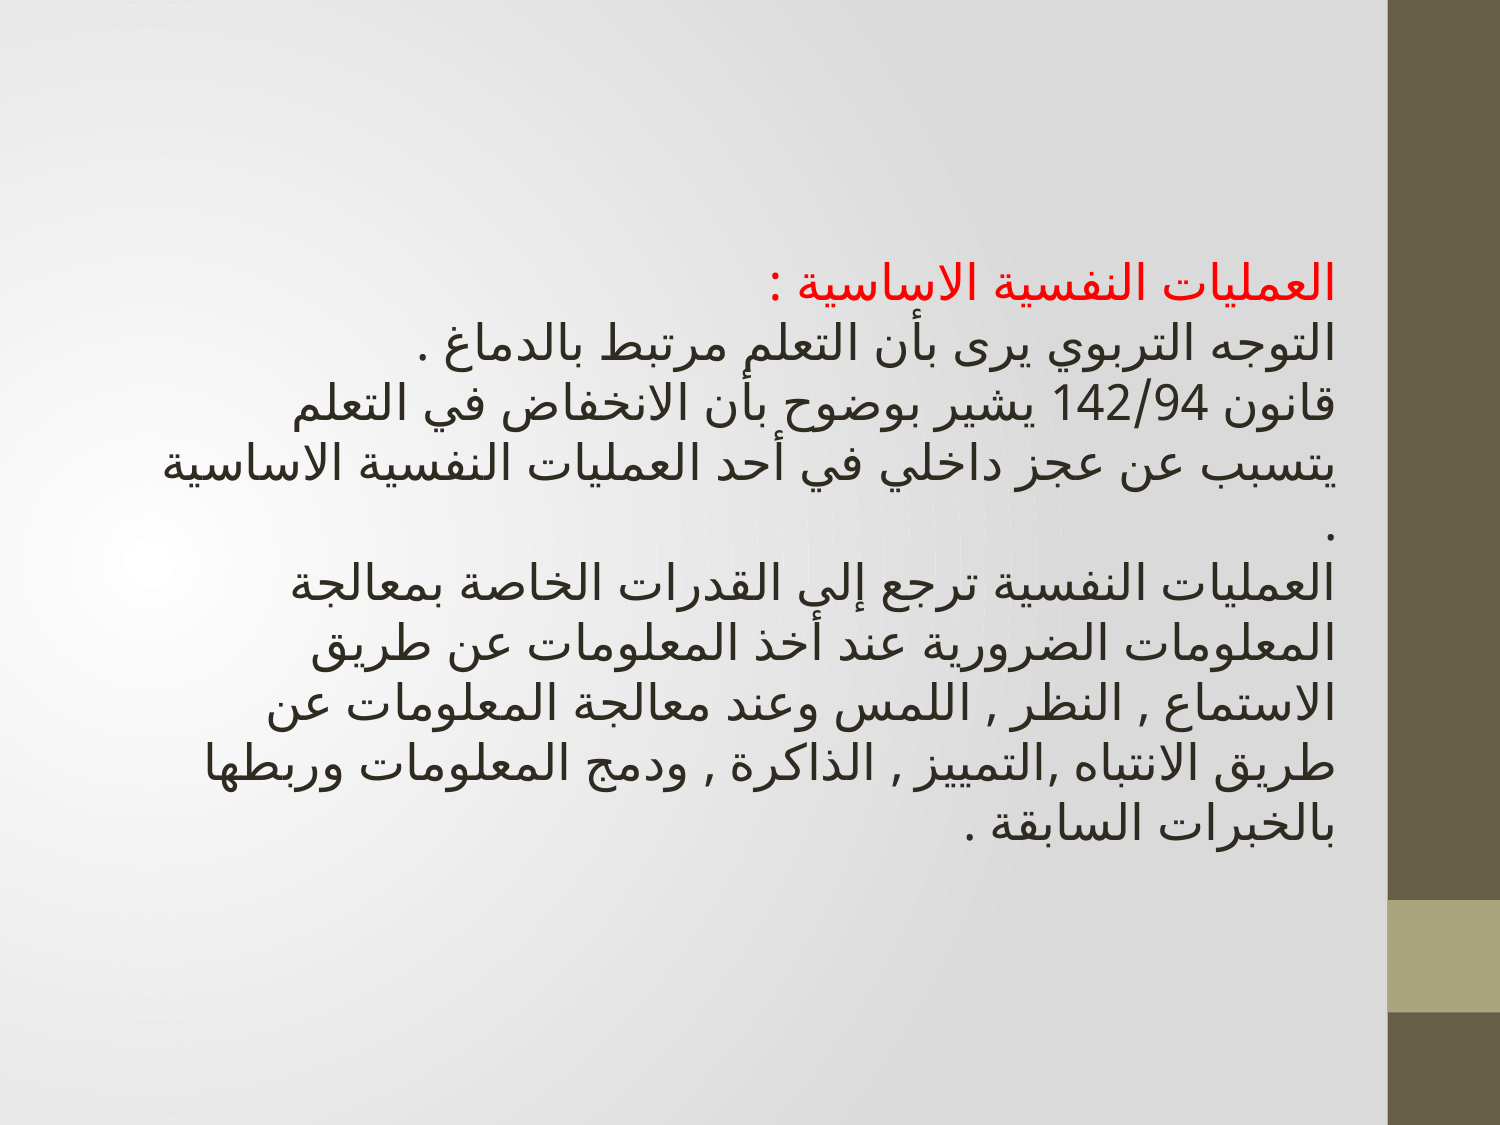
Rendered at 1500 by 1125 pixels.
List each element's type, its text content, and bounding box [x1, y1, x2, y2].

text_box العمليات النفسية الاساسية : التوجه التربوي يرى بأن التعلم مرتبط بالدماغ . قانون 142/94 يشير بوضوح بأن الانخفاض في التعلم يتسبب عن عجز داخلي في أحد العمليات النفسية الاساسية . العمليات النفسية ترجع إلى القدرات الخاصة بمعالجة المعلومات الضرورية عند أخذ المعلومات عن طريق الاستماع , النظر , اللمس وعند معالجة المعلومات عن طريق الانتباه ,التمييز , الذاكرة , ودمج المعلومات وربطها بالخبرات السابقة . [135, 243, 1353, 919]
